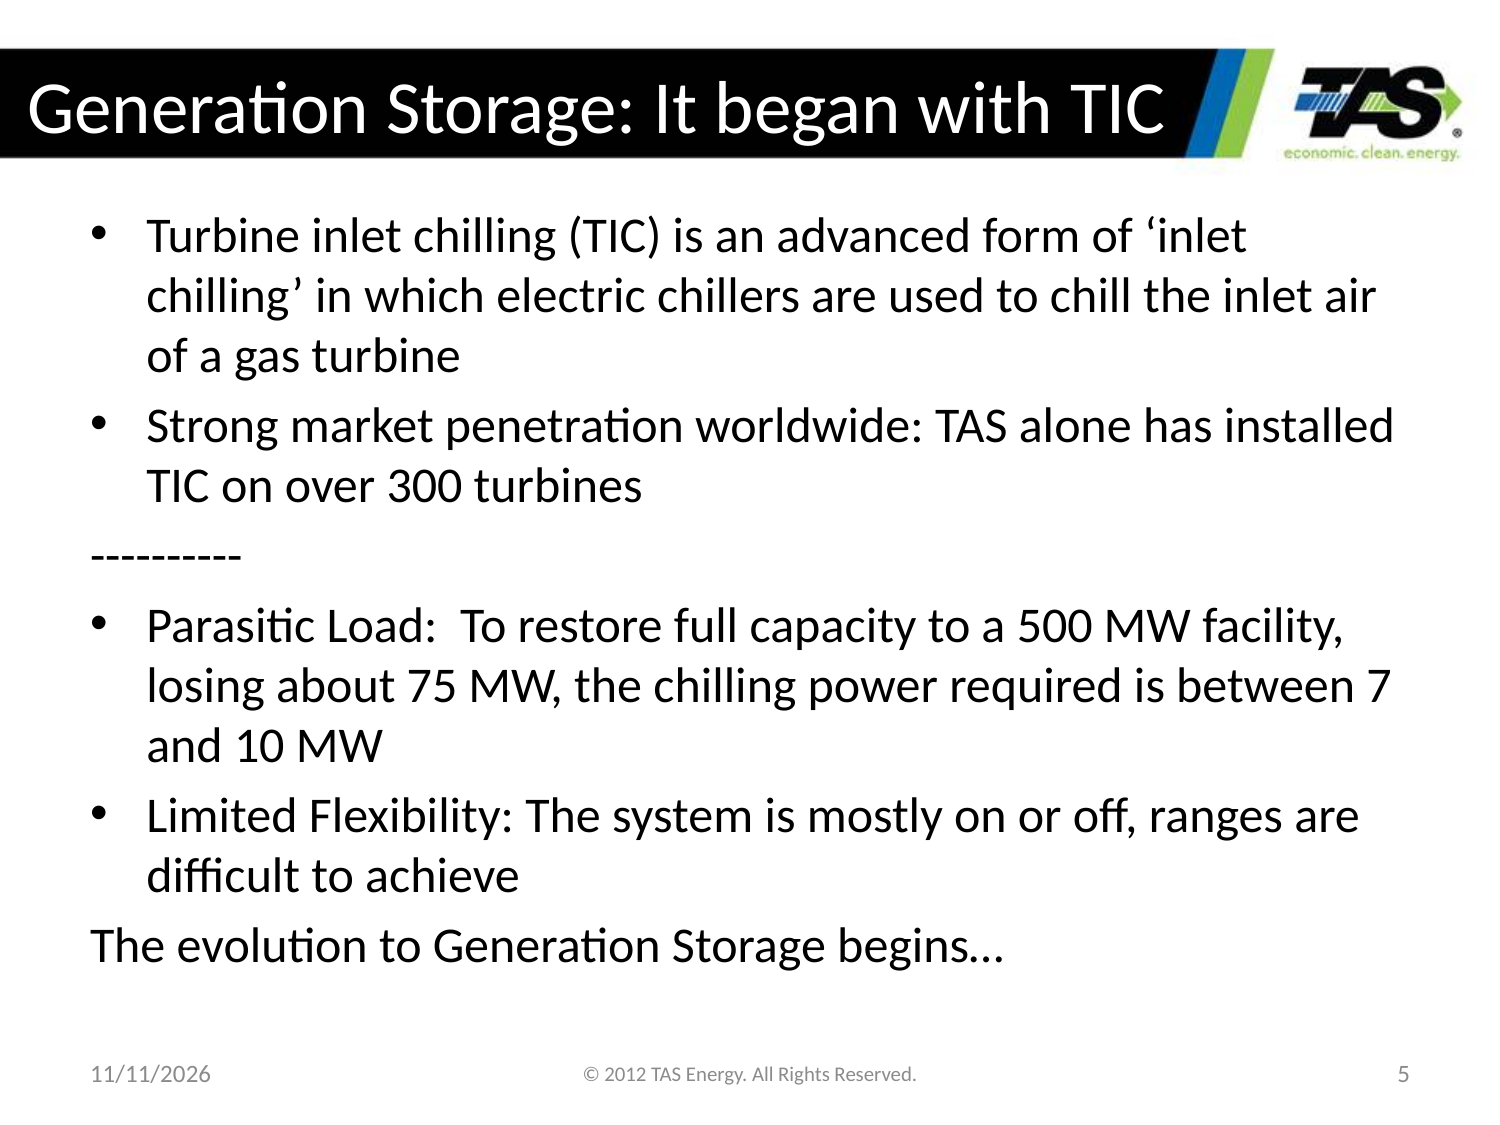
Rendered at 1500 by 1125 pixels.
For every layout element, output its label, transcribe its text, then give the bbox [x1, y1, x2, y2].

slide_number 5 [1074, 1042, 1425, 1103]
list Turbine inlet chilling (TIC) is an advanced form of ‘inlet chilling’ in which electric chillers are used to chill the inlet air of a gas turbine Strong market penetration worldwide: TAS alone has installed TIC on over 300 turbines ---------- Parasitic Load: To restore full capacity to a 500 MW facility, losing about 75 MW, the chilling power required is between 7 and 10 MW Limited Flexibility: The system is mostly on or off, ranges are difficult to achieve The evolution to Generation Storage begins… [75, 195, 1425, 1013]
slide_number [75, 1042, 425, 1103]
title Generation Storage: It began with TIC [12, 62, 1188, 145]
footer © 2012 TAS Energy. All Rights Reserved. [512, 1042, 988, 1103]
picture [0, 0, 1500, 1125]
